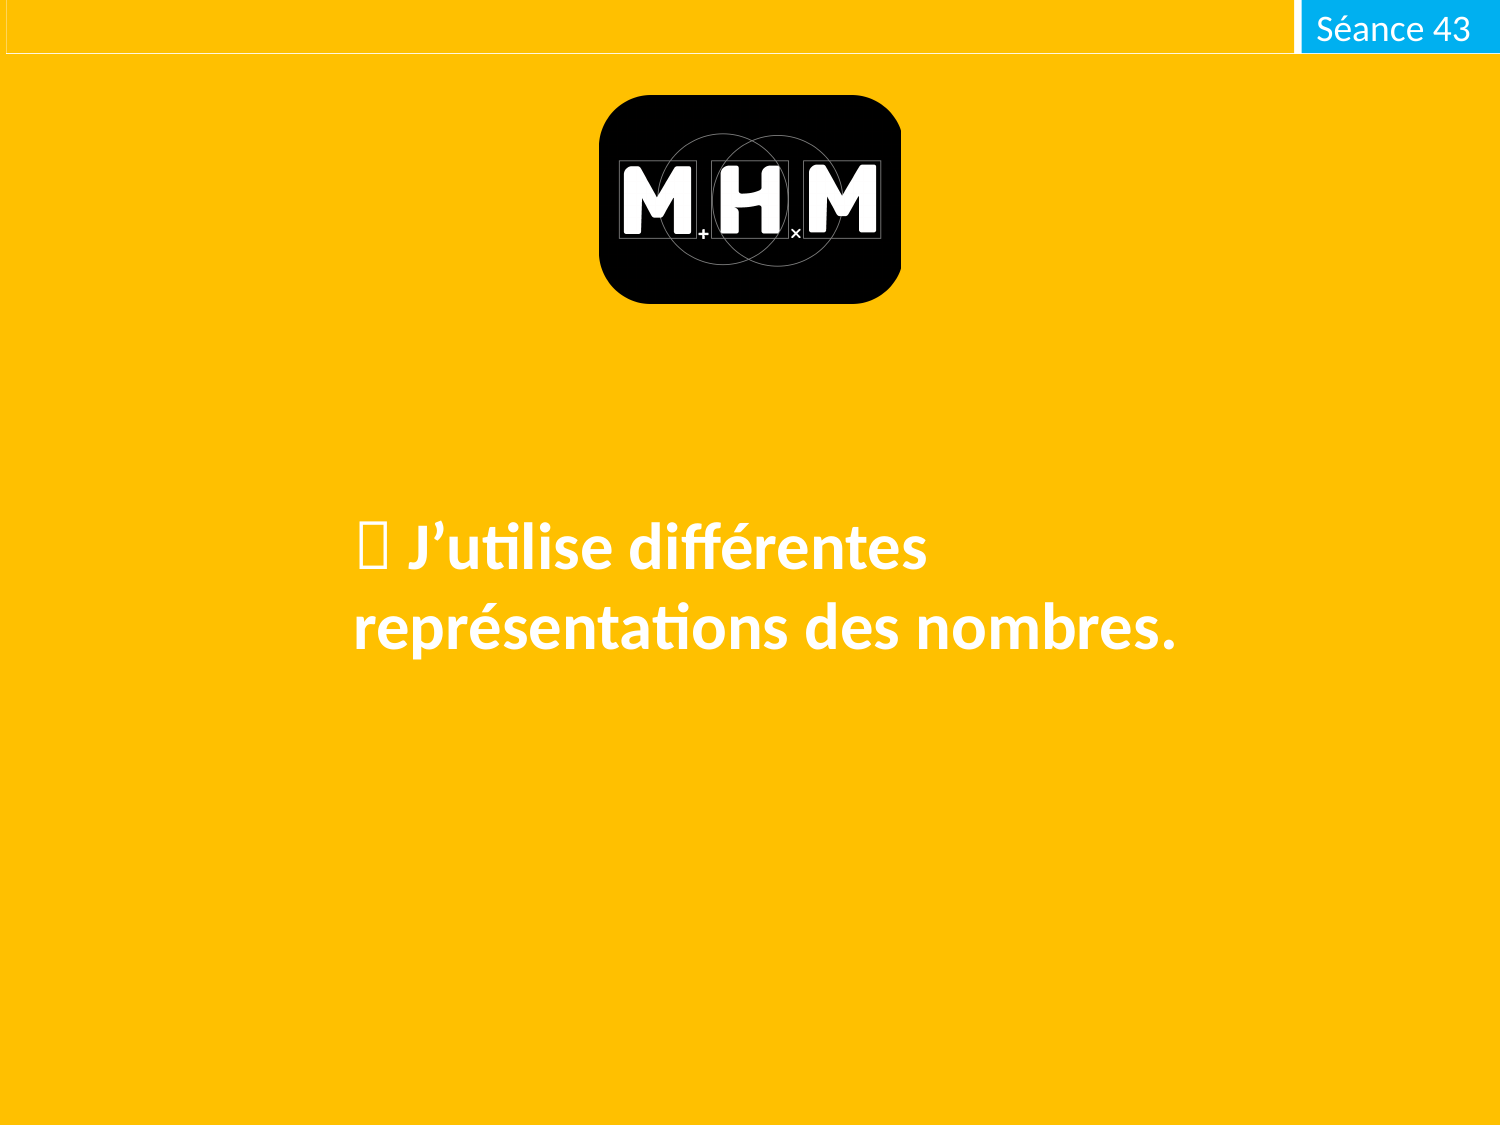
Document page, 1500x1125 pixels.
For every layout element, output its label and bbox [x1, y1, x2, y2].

text_box [0, 54, 1500, 1125]
